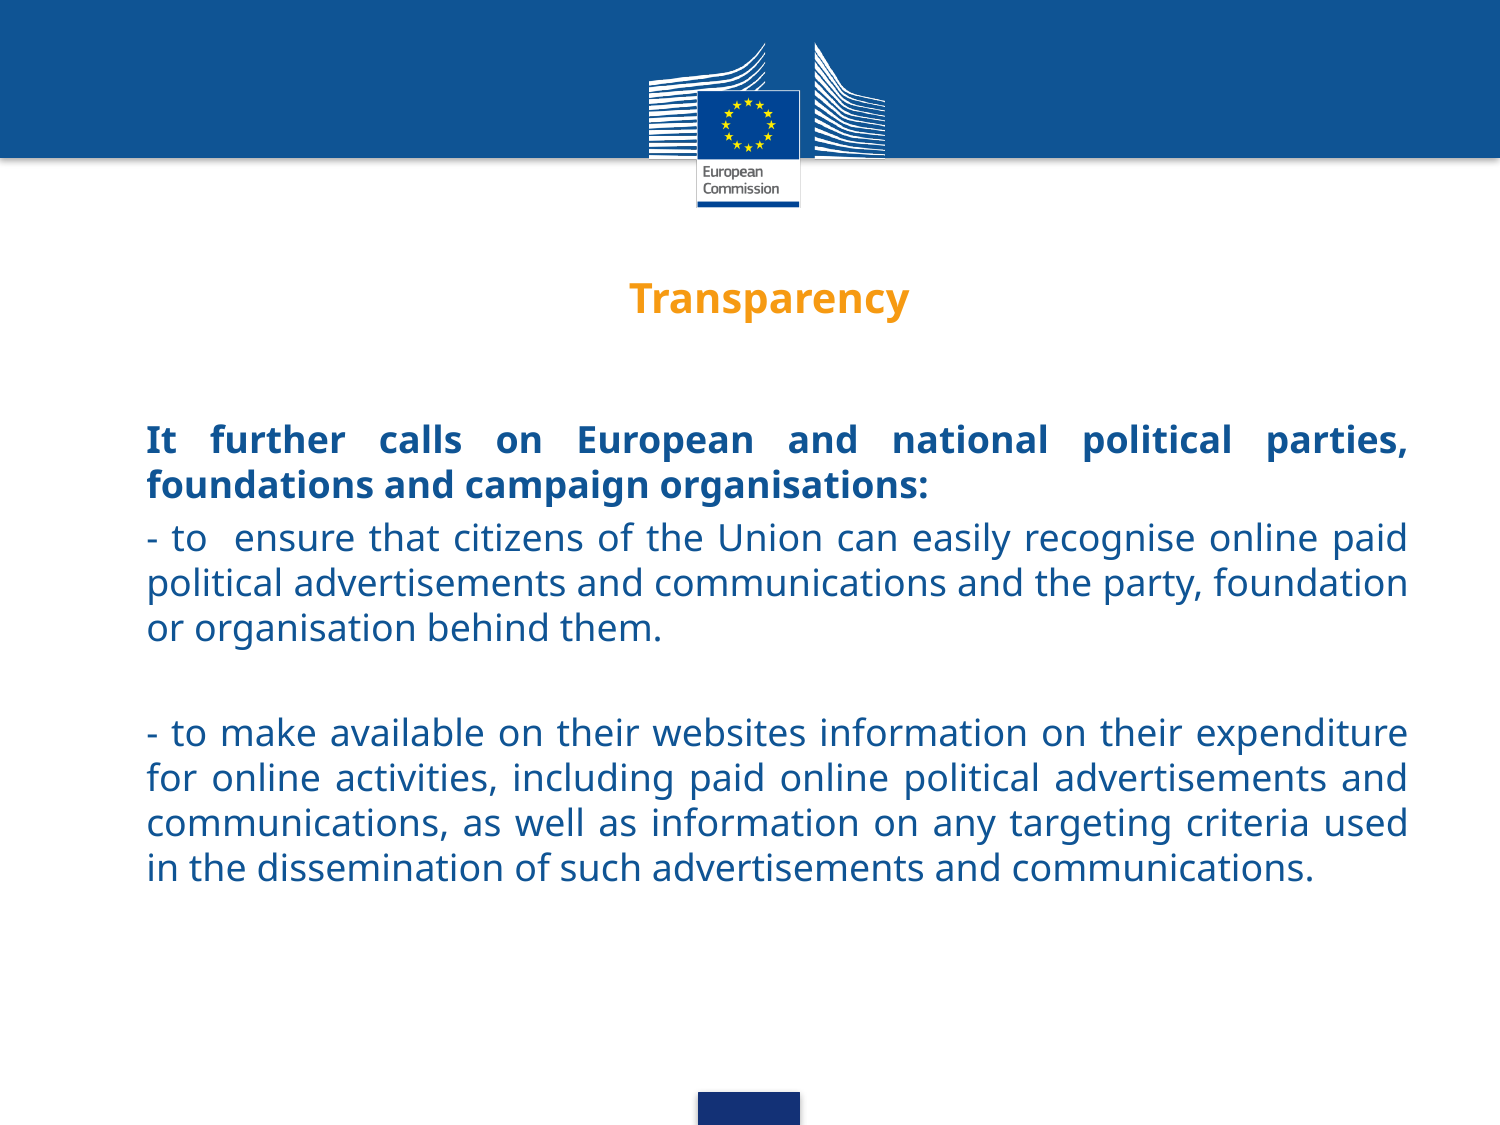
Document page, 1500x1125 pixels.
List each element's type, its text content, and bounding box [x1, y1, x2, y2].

title Transparency [64, 219, 1415, 374]
list It further calls on European and national political parties, foundations and campaign organisations: - to ensure that citizens of the Union can easily recognise online paid political advertisements and communications and the party, foundation or organisation behind them. - to make available on their websites information on their expenditure for online activities, including paid online political advertisements and communications, as well as information on any targeting criteria used in the dissemination of such advertisements and communications. [75, 408, 1425, 988]
picture [649, 42, 885, 208]
